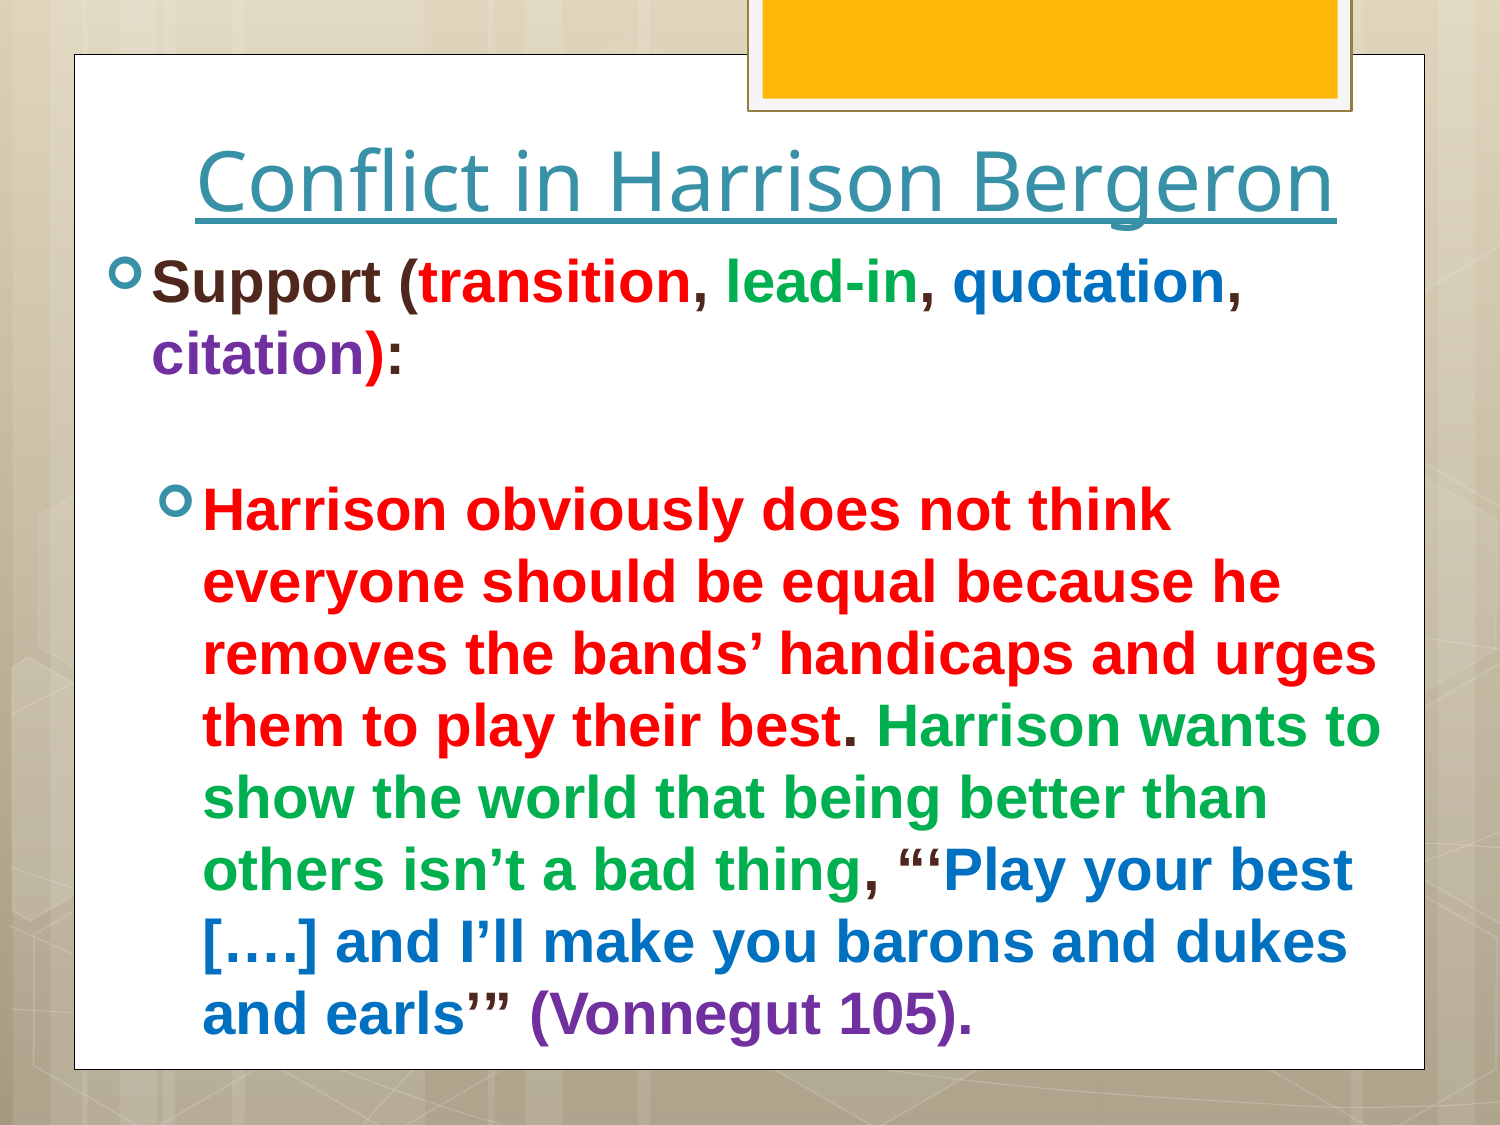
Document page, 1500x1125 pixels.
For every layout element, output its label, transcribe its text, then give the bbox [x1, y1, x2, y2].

title Conflict in Harrison Bergeron [134, 47, 1398, 235]
list Support (transition, lead-in, quotation, citation): Harrison obviously does not think everyone should be equal because he removes the bands’ handicaps and urges them to play their best. Harrison wants to show the world that being better than others isn’t a bad thing, “‘Play your best [….] and I’ll make you barons and dukes and earls’” (Vonnegut 105). [78, 235, 1427, 1068]
